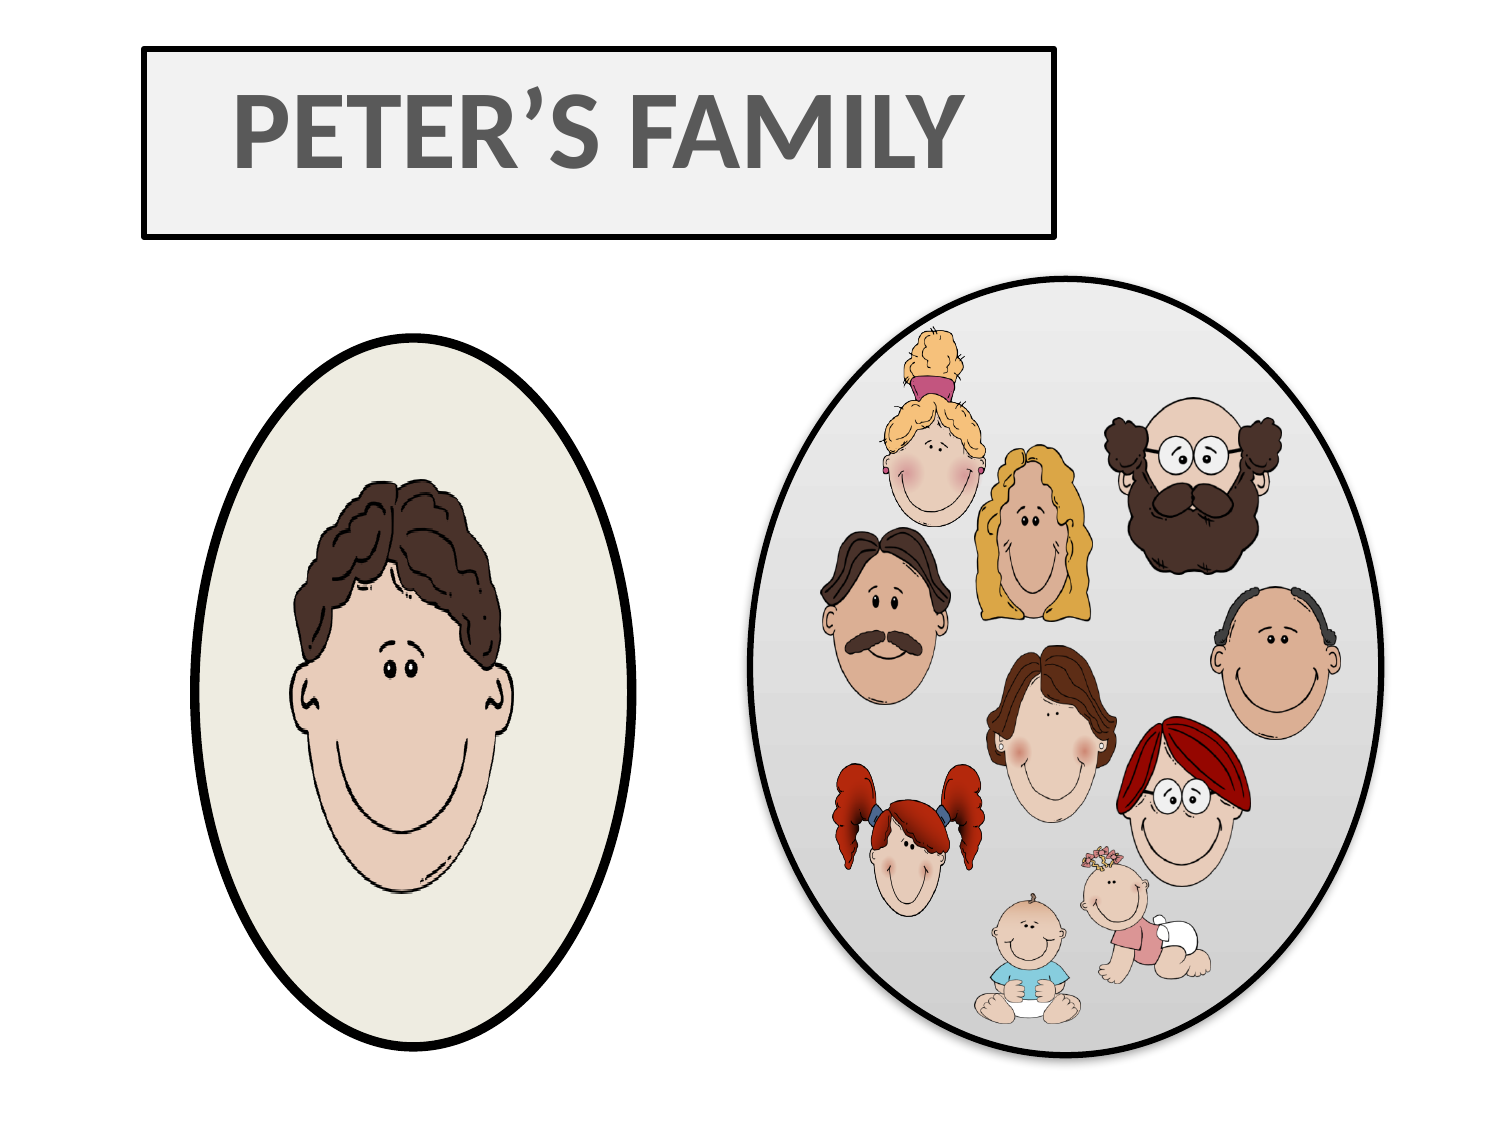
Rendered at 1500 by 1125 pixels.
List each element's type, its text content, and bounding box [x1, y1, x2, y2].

text_box PETER’S FAMILY [143, 48, 1054, 237]
picture [1104, 396, 1282, 575]
picture [820, 326, 1093, 705]
picture [289, 479, 514, 894]
text_box [194, 337, 632, 1047]
text_box [750, 278, 1382, 1056]
picture [832, 585, 1341, 1024]
